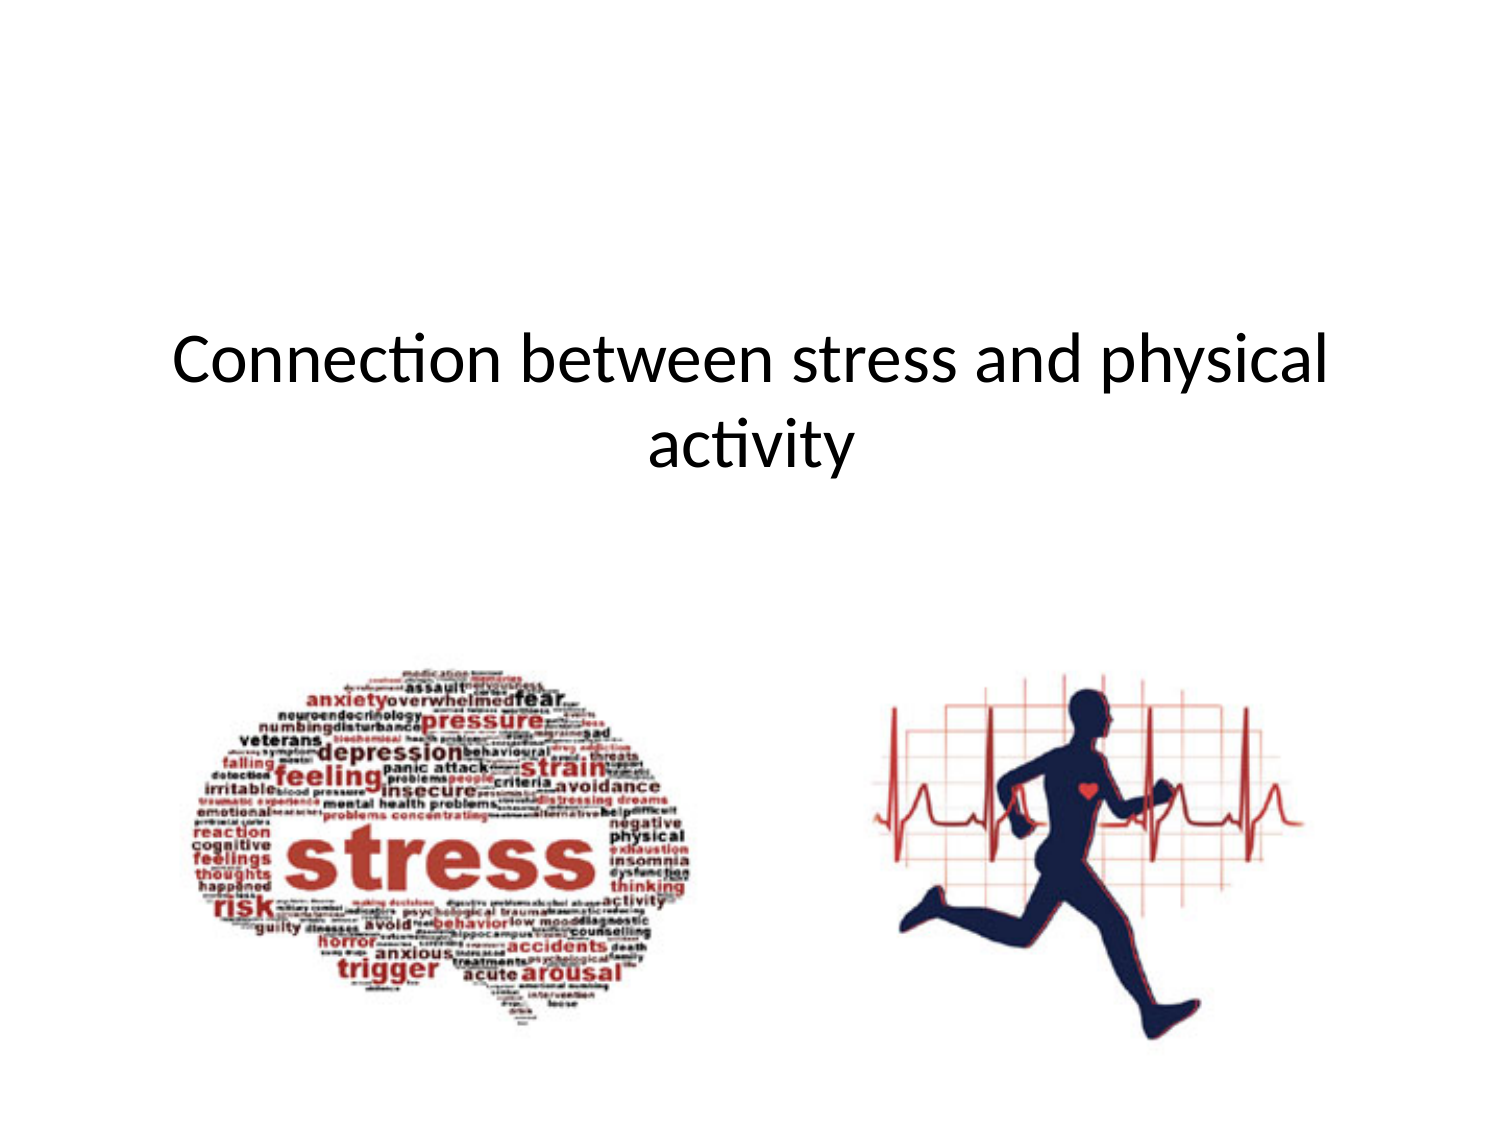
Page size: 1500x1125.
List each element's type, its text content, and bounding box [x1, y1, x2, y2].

picture [147, 621, 1398, 1078]
title Connection between stress and physical activity [76, 302, 1427, 491]
